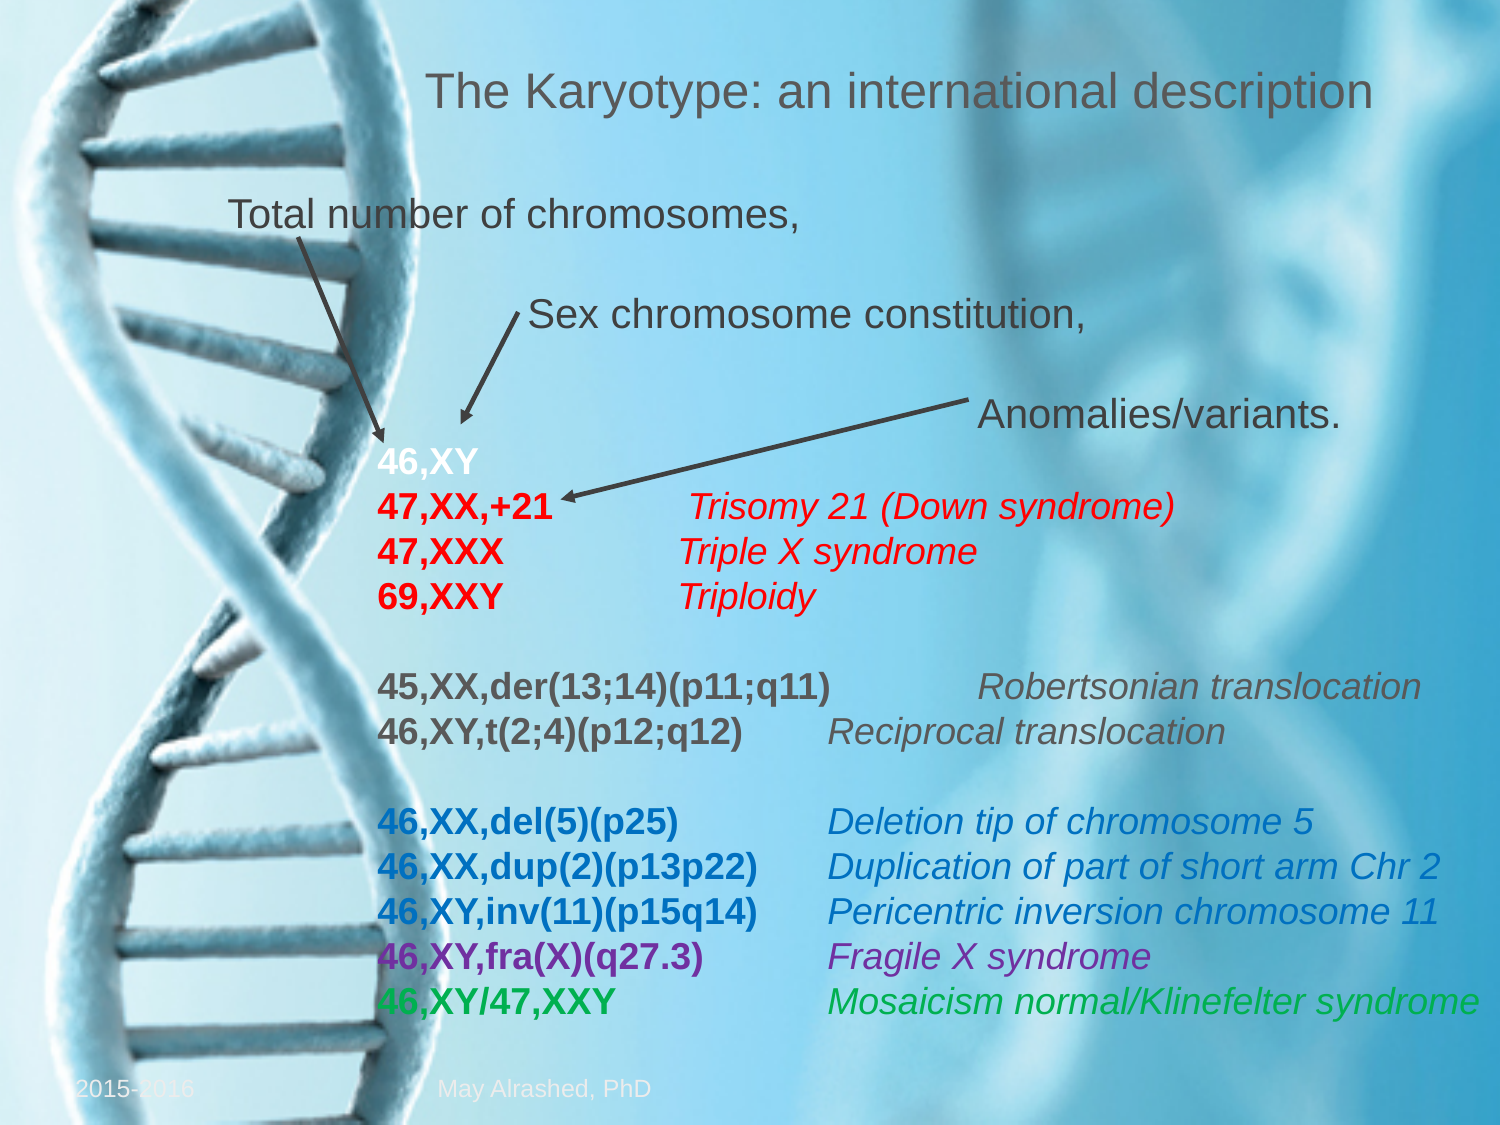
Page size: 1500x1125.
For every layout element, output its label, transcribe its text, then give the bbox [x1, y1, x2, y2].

text_box [560, 399, 969, 503]
footer May Alrashed, PhD [437, 1042, 988, 1103]
slide_number 2015-2016 [75, 1042, 425, 1103]
picture [0, 0, 1500, 1125]
text_box The Karyotype: an international description [409, 51, 1500, 127]
text_box [297, 236, 385, 444]
text_box Total number of chromosomes, Sex chromosome constitution, Anomalies/variants. 46,XY 47,XX,+21 Trisomy 21 (Down syndrome) 47,XXX Triple X syndrome 69,XXY Triploidy 45,XX,der(13;14)(p11;q11) Robertsonian translocation 46,XY,t(2;4)(p12;q12) Reciprocal translocation 46,XX,del(5)(p25) Deletion tip of chromosome 5 46,XX,dup(2)(p13p22) Duplication of part of short arm Chr 2 46,XY,inv(11)(p15q14) Pericentric inversion chromosome 11 46,XY,fra(X)(q27.3) Fragile X syndrome 46,XY/47,XXY Mosaicism normal/Klinefelter syndrome [212, 179, 1500, 1029]
text_box [460, 311, 519, 425]
